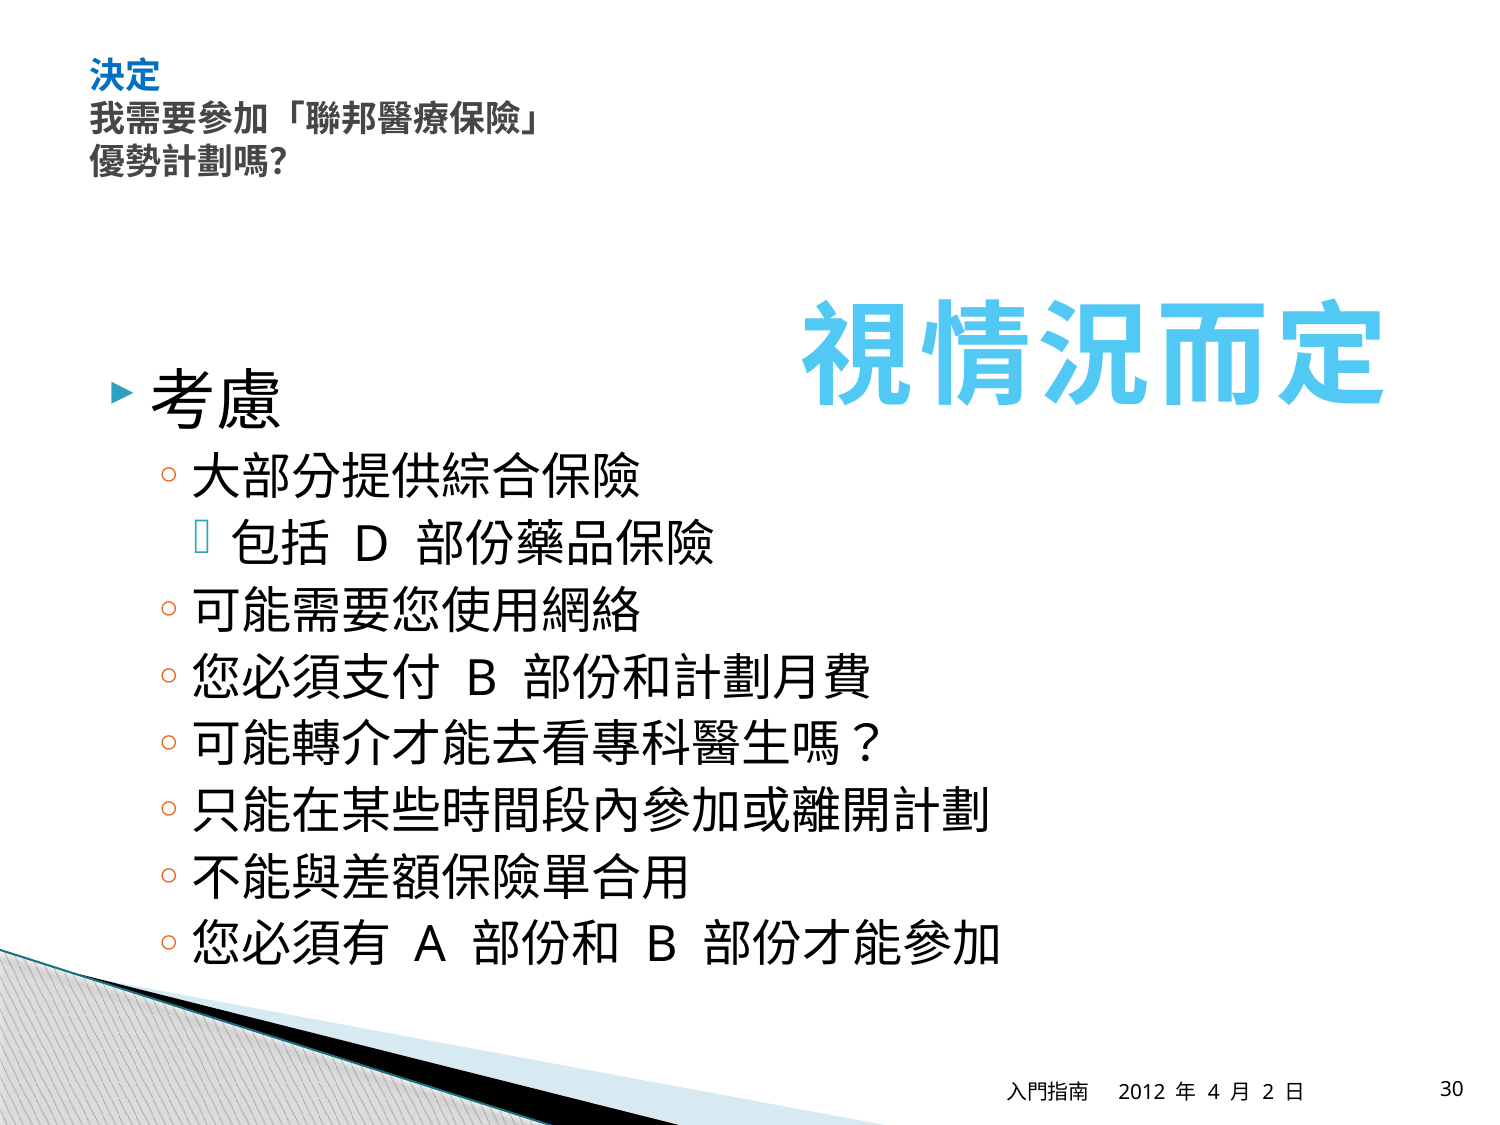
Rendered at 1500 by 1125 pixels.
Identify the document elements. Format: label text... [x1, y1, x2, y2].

footer 入門指南 [718, 1051, 1105, 1112]
title 決定 我需要參加「聯邦醫療保險」 優勢計劃嗎？ [75, 45, 1425, 233]
slide_number 30 [1418, 1051, 1479, 1112]
list 考慮 大部分提供綜合保險 包括 D 部份藥品保險 可能需要您使用網絡 您必須支付 B 部份和計劃月費 可能轉介才能去看專科醫生嗎？ 只能在某些時間段內參加或離開計劃 不能與差額保險單合用 您必須有 A 部份和 B 部份才能參加 [75, 350, 1425, 1093]
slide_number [1105, 1051, 1418, 1112]
text_box 視情況而定 [785, 274, 1403, 425]
